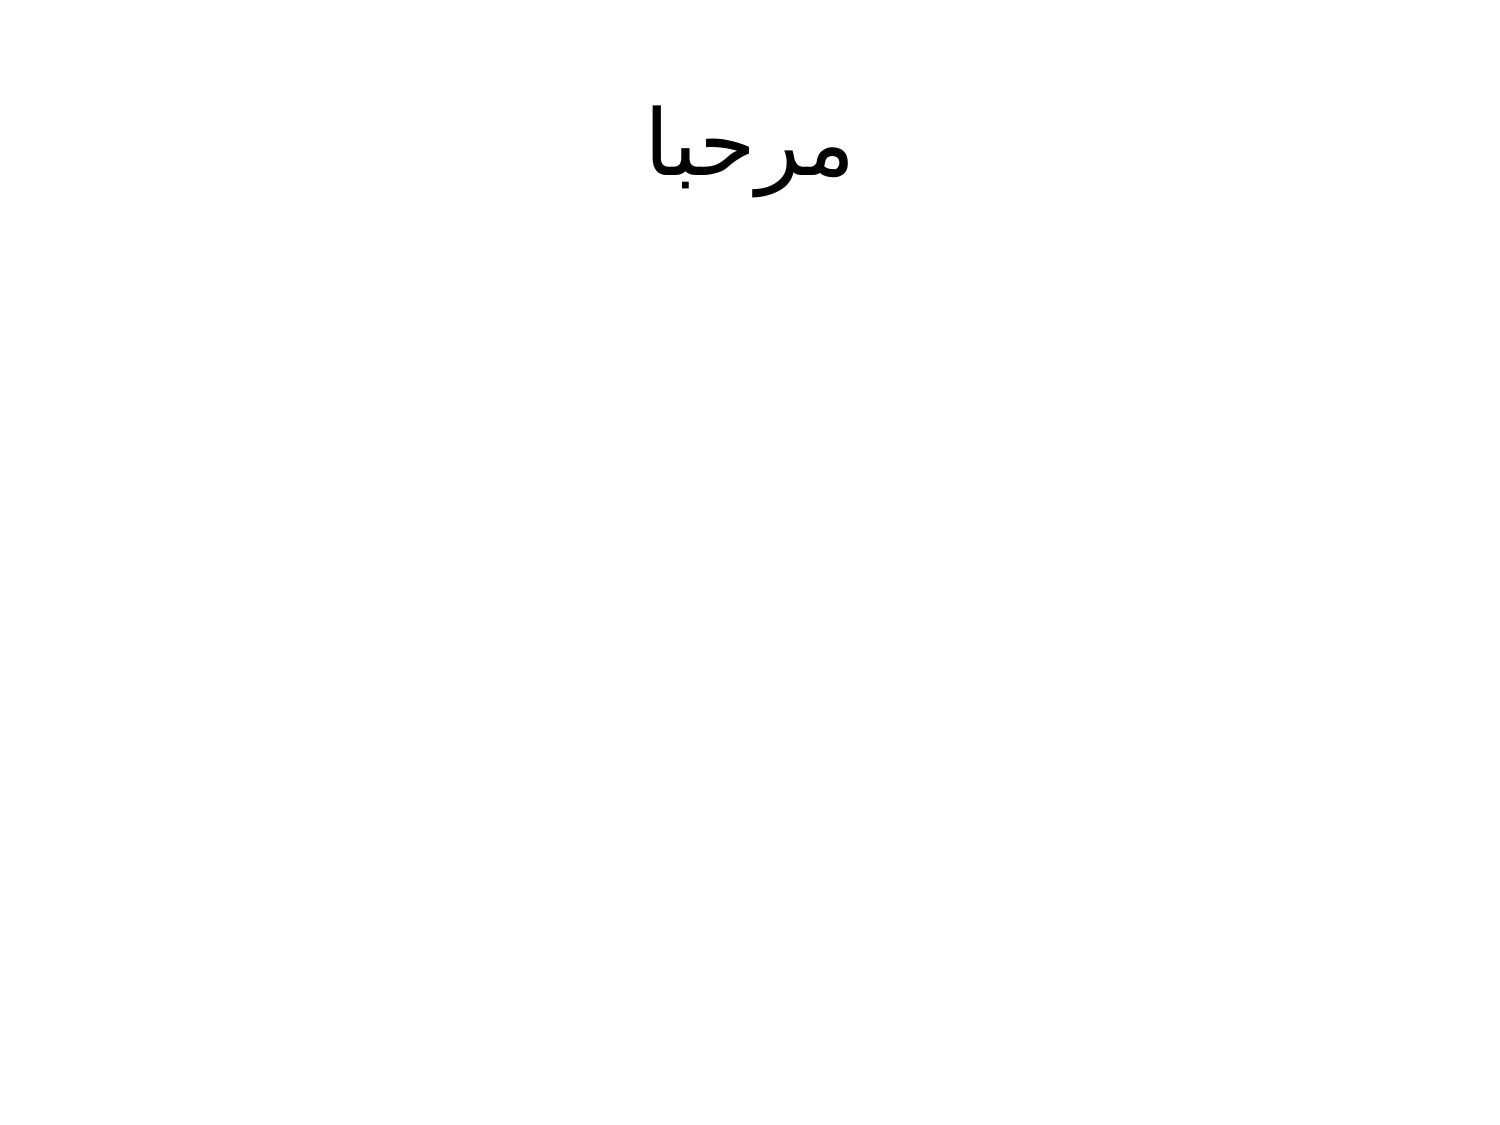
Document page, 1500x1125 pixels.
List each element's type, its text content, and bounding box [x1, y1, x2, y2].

title مرحبا [75, 45, 1425, 233]
